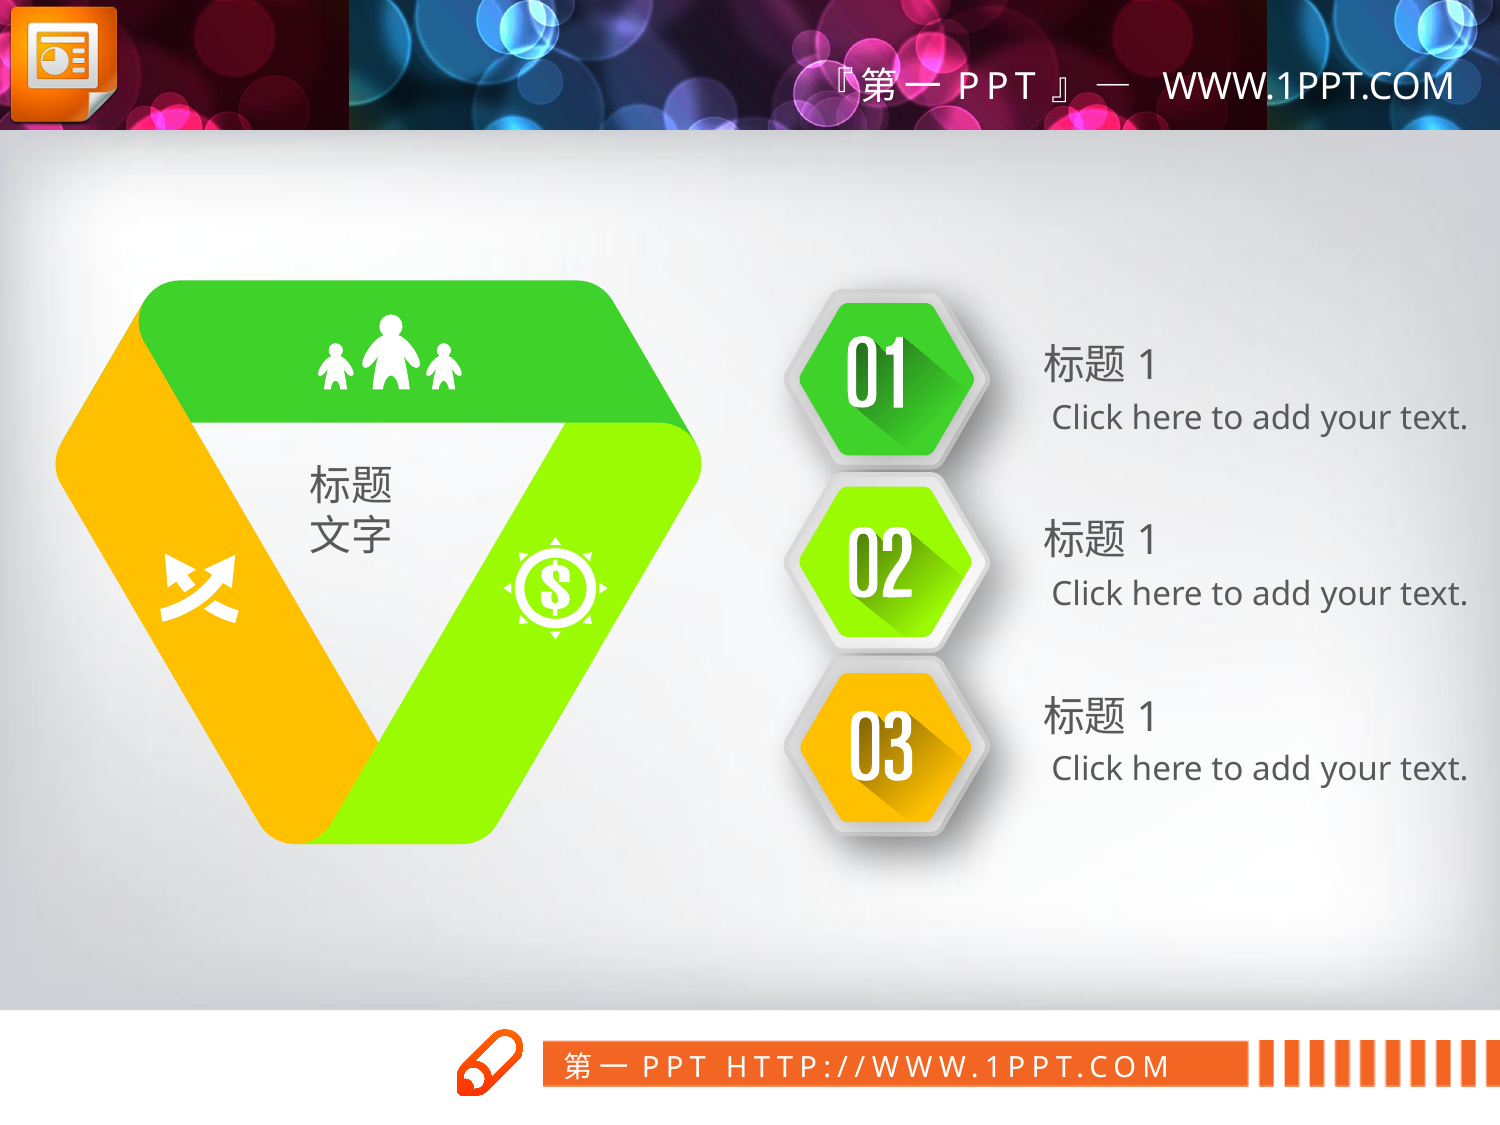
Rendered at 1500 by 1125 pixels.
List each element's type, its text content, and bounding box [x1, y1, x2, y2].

text_box Click here to add your text. [1036, 740, 1500, 795]
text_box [785, 657, 989, 835]
picture [543, 1040, 1500, 1087]
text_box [785, 290, 989, 468]
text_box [785, 474, 989, 651]
text_box Click here to add your text. [1036, 564, 1500, 620]
picture [0, 0, 1500, 1012]
text_box Click here to add your text. [1036, 388, 1500, 444]
text_box 标题1 [1028, 329, 1176, 395]
text_box 标题1 [1028, 505, 1176, 571]
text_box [52, 280, 702, 845]
text_box 标题1 [1028, 681, 1176, 747]
